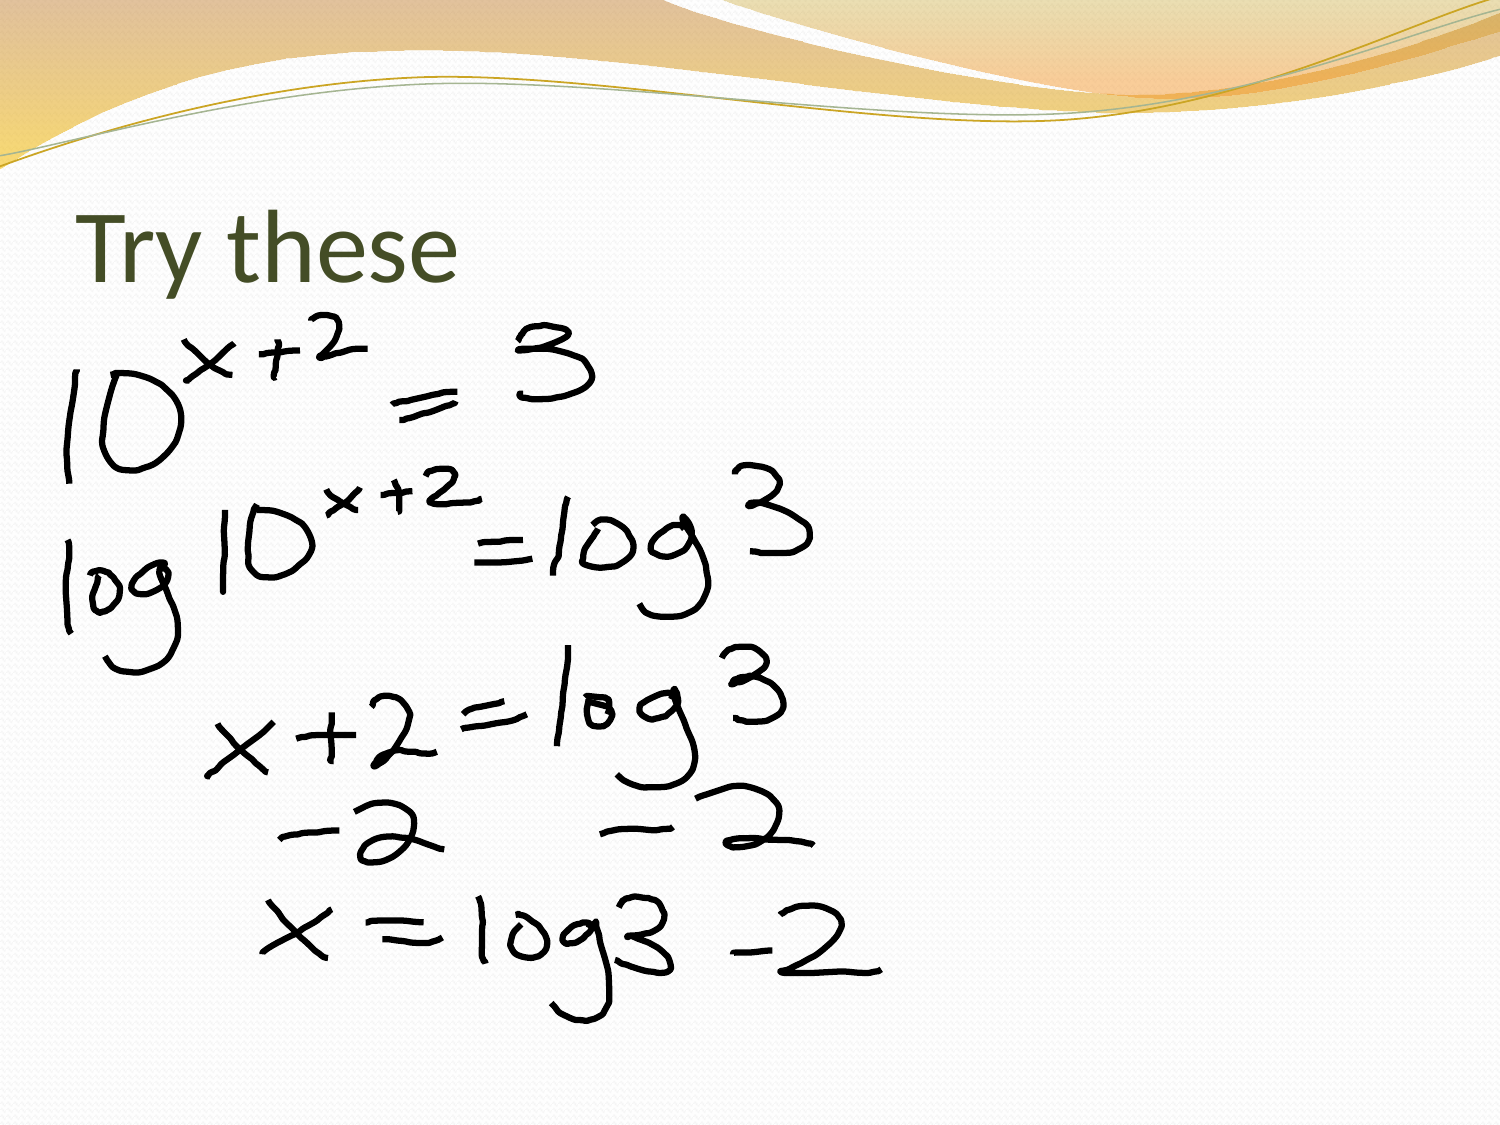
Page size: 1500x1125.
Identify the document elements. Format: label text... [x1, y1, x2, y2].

text_box [550, 920, 611, 1022]
text_box [222, 509, 226, 593]
text_box [267, 899, 299, 933]
text_box [329, 712, 334, 762]
text_box [599, 826, 674, 836]
text_box [382, 936, 443, 944]
text_box [64, 539, 72, 635]
text_box [210, 362, 233, 376]
text_box [273, 339, 280, 379]
text_box [104, 561, 179, 674]
text_box [721, 646, 785, 723]
text_box [380, 492, 395, 496]
text_box [477, 895, 487, 964]
text_box [247, 503, 314, 579]
text_box [185, 342, 235, 382]
text_box [325, 487, 361, 517]
text_box [325, 489, 343, 503]
text_box [344, 503, 359, 511]
text_box [516, 324, 594, 400]
text_box [370, 694, 438, 768]
text_box [183, 339, 212, 364]
text_box [295, 734, 329, 740]
text_box [278, 829, 340, 841]
text_box [460, 713, 528, 730]
text_box [585, 700, 614, 728]
text_box [310, 314, 368, 359]
text_box [206, 721, 275, 777]
text_box [474, 557, 533, 564]
text_box [552, 496, 569, 576]
text_box [216, 723, 242, 749]
text_box [732, 949, 773, 955]
title Try these [75, 115, 1425, 303]
text_box [424, 468, 483, 506]
text_box [399, 400, 457, 421]
text_box [89, 569, 121, 614]
text_box [400, 490, 413, 494]
text_box [391, 391, 458, 406]
text_box [695, 784, 815, 849]
text_box [101, 370, 183, 472]
text_box [279, 349, 301, 354]
text_box [477, 539, 523, 545]
text_box [581, 518, 635, 569]
text_box [353, 801, 445, 864]
text_box [393, 479, 401, 513]
text_box [638, 515, 710, 618]
text_box [734, 464, 811, 554]
text_box [261, 908, 333, 955]
text_box [509, 913, 549, 959]
text_box [297, 932, 329, 959]
text_box [258, 351, 276, 356]
text_box [65, 369, 78, 484]
text_box [365, 919, 424, 924]
text_box [616, 688, 696, 789]
text_box [240, 749, 269, 774]
text_box [462, 700, 505, 715]
text_box [614, 895, 672, 974]
text_box [584, 695, 611, 715]
text_box [779, 904, 882, 974]
text_box [556, 645, 569, 747]
